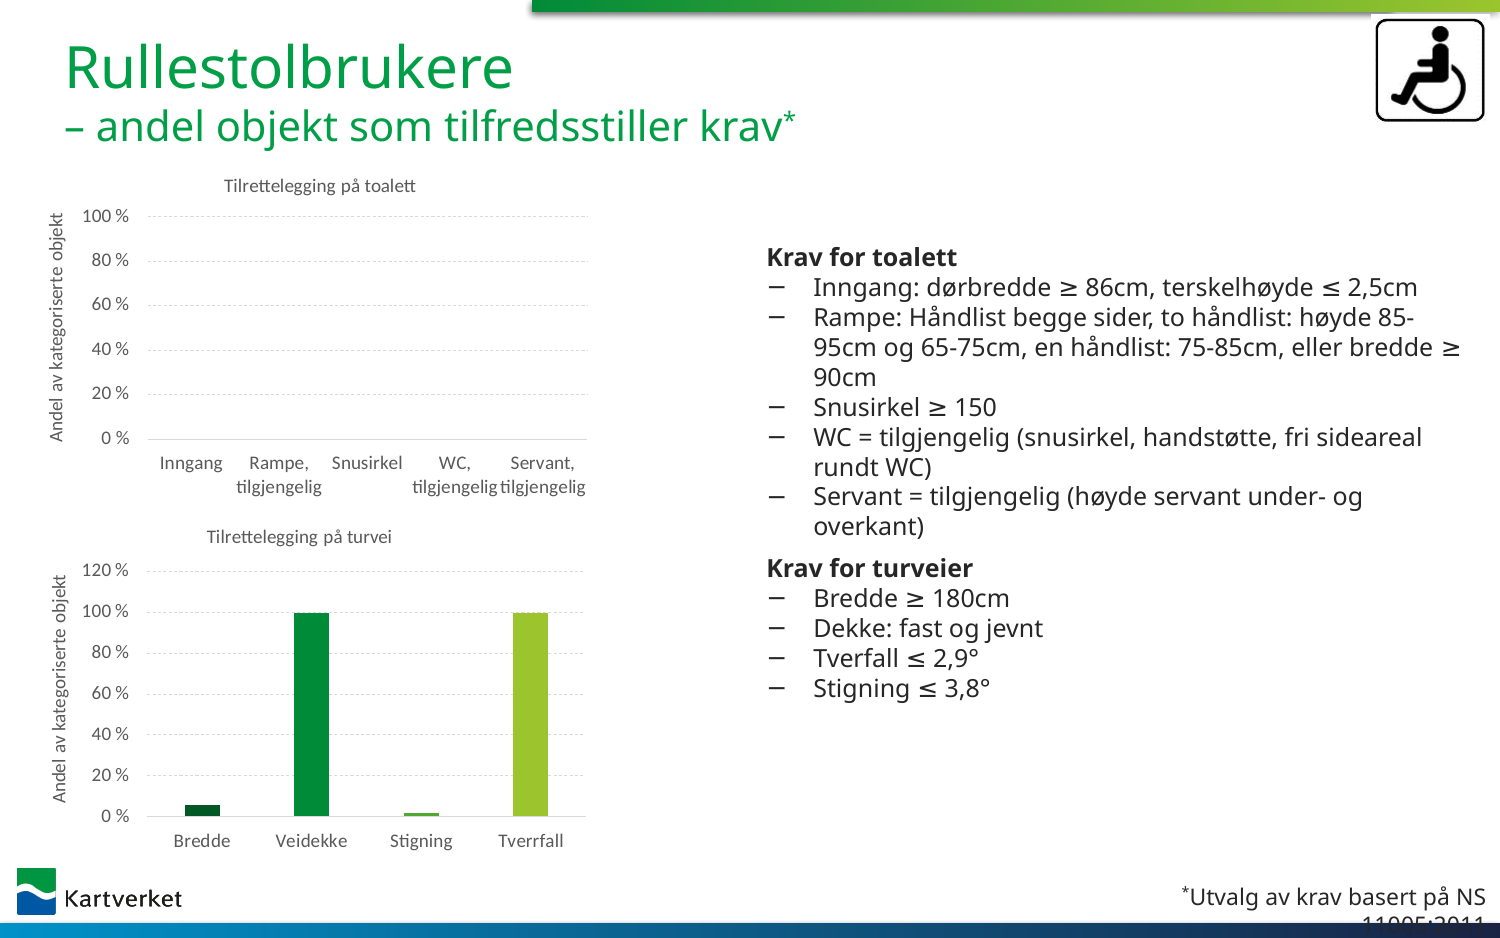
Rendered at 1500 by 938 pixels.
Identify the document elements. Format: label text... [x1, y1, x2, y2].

picture [41, 520, 597, 859]
text_box Krav for turveier Bredde ≥ 180cm Dekke: fast og jevnt Tverfall ≤ 2,9° Stigning ≤ 3,8° [751, 545, 1483, 710]
text_box *Utvalg av krav basert på NS 11005:2011 [1068, 873, 1500, 938]
picture [41, 166, 598, 505]
text_box Krav for toalett Inngang: dørbredde ≥ 86cm, terskelhøyde ≤ 2,5cm Rampe: Håndlist begge sider, to håndlist: høyde 85-95cm og 65-75cm, en håndlist: 75-85cm, eller bredde ≥ 90cm Snusirkel ≥ 150 WC = tilgjengelig (snusirkel, handstøtte, fri sideareal rundt WC) Servant = tilgjengelig (høyde servant under- og overkant) [751, 234, 1483, 545]
text_box Rullestolbrukere – andel objekt som tilfredsstiller krav* [49, 14, 1431, 158]
picture [1371, 13, 1491, 127]
